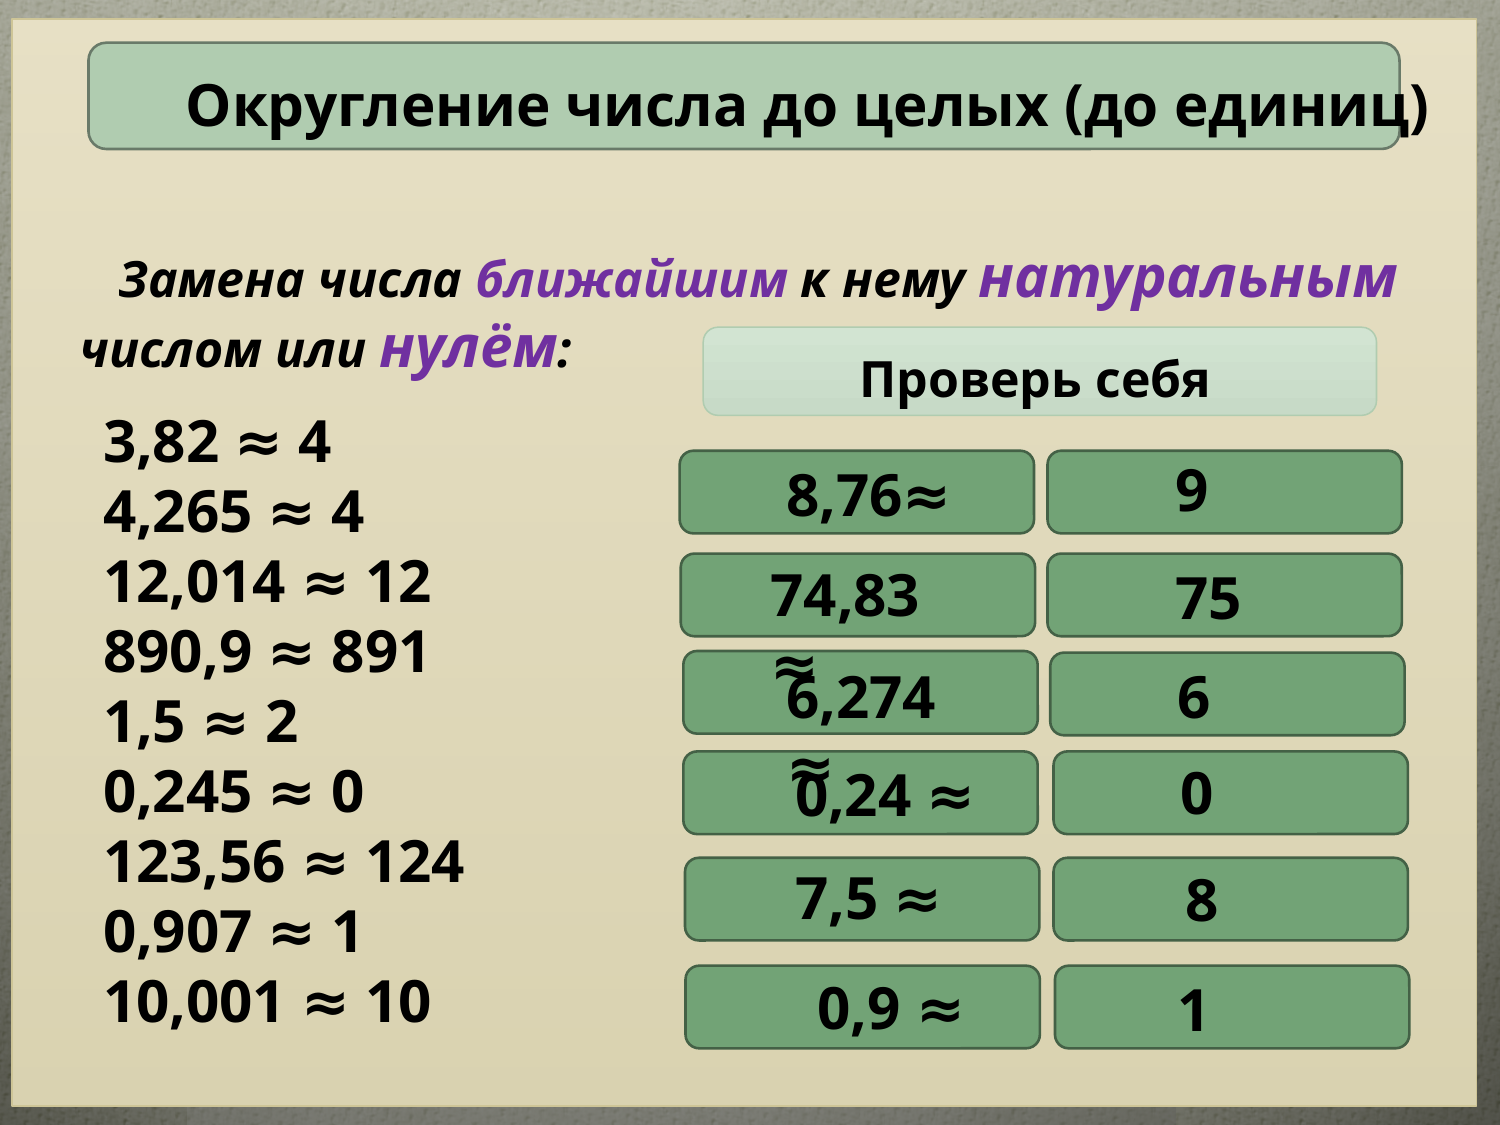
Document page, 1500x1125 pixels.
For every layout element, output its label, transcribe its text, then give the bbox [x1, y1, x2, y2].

text_box Замена числа ближайшим к нему натуральным числом или нулём: [64, 231, 1447, 387]
text_box [679, 552, 755, 638]
text_box 1 [1162, 965, 1345, 1051]
text_box 0,24 ≈ [780, 750, 1043, 836]
text_box [1046, 552, 1404, 638]
text_box [11, 18, 1477, 1107]
text_box 0 [1165, 748, 1323, 834]
text_box 6,274 ≈ [771, 652, 998, 808]
text_box [1052, 750, 1410, 836]
text_box 8,76≈ [771, 450, 1055, 536]
text_box [1048, 651, 1406, 737]
text_box 9 [1160, 445, 1385, 531]
text_box [1052, 856, 1399, 942]
text_box [684, 964, 1042, 1050]
text_box [1055, 449, 1404, 535]
text_box [1053, 964, 1411, 1050]
text_box [87, 41, 1401, 151]
text_box [682, 750, 780, 836]
text_box [682, 649, 771, 735]
text_box 0,9 ≈ [802, 964, 1021, 1049]
text_box Проверь себя [844, 339, 1477, 415]
text_box [1404, 860, 1410, 938]
text_box 6 [1162, 652, 1387, 738]
text_box [998, 552, 1037, 638]
text_box Округление числа до целых (до единиц) [171, 60, 1447, 146]
text_box 74,83 ≈ [755, 550, 998, 706]
text_box 75 [1160, 553, 1362, 639]
text_box 3,82 ≈ 4 4,265 ≈ 4 12,014 ≈ 12 890,9 ≈ 891 1,5 ≈ 2 0,245 ≈ 0 123,56 ≈ 124 0,907 ≈ 1 10,001 ≈ 10 [88, 397, 656, 1042]
text_box 8 [1170, 856, 1404, 941]
text_box [678, 449, 1025, 535]
text_box [683, 856, 1041, 942]
text_box 7,5 ≈ [780, 853, 999, 939]
text_box [702, 326, 1377, 417]
text_box [998, 649, 1040, 735]
